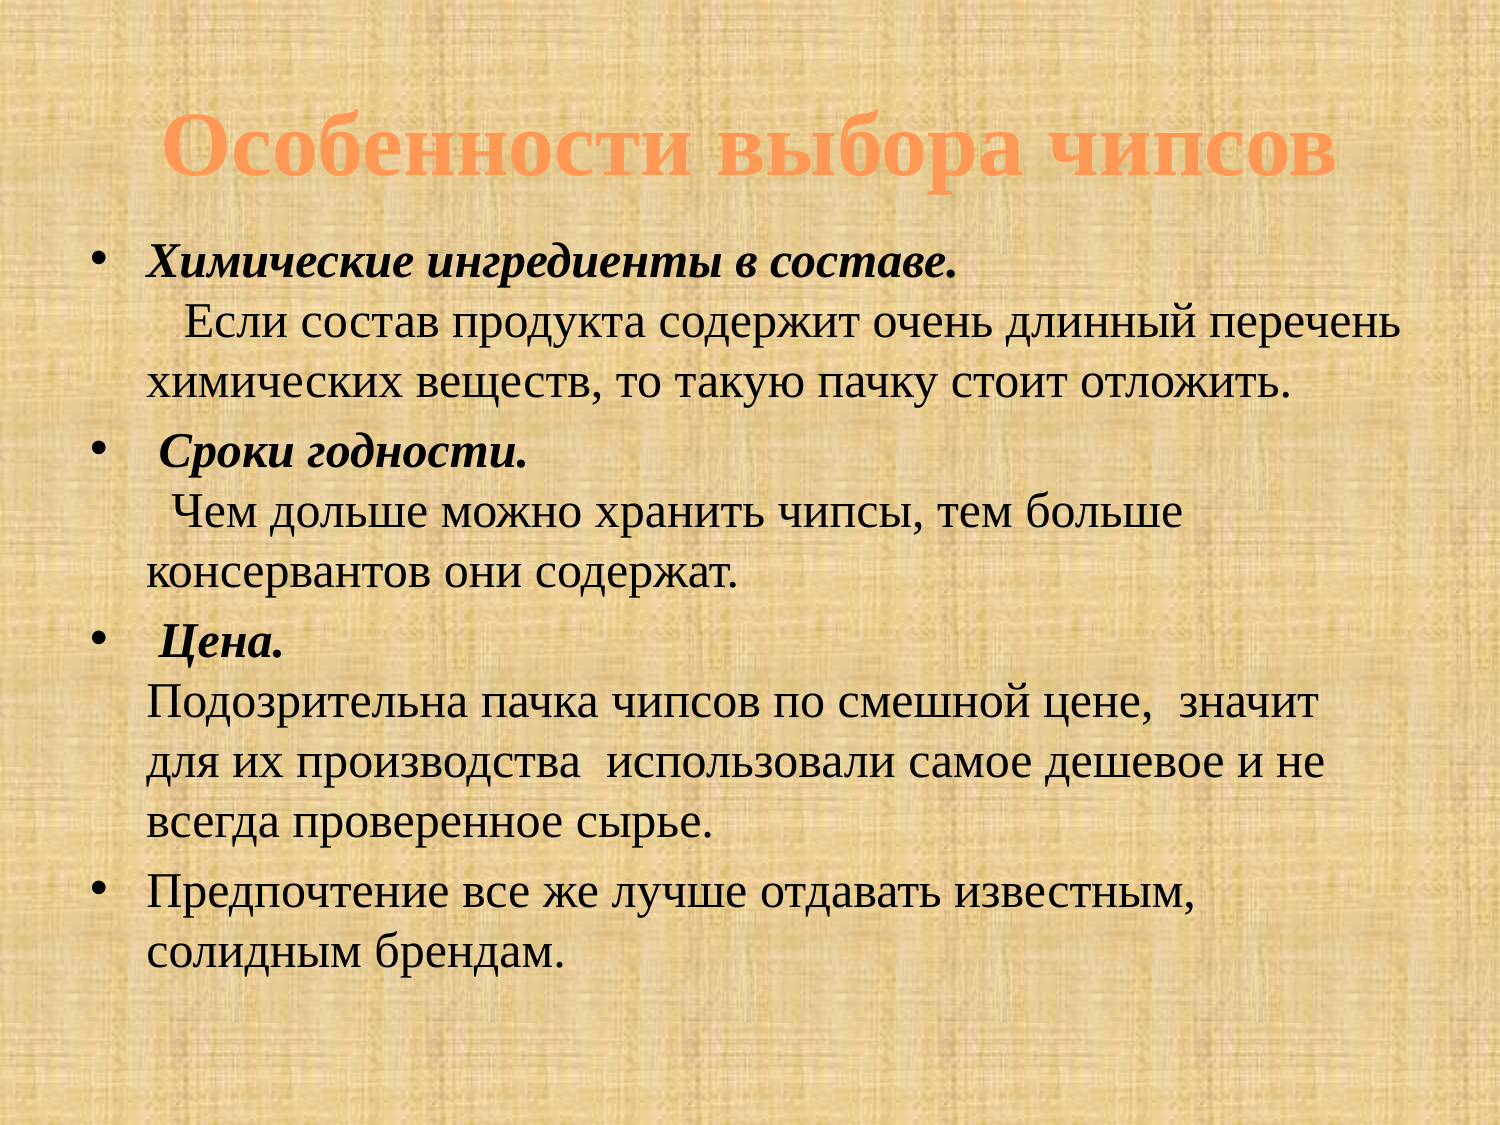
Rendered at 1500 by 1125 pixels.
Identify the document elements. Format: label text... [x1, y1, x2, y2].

title Особенности выбора чипсов [75, 45, 1425, 219]
picture [0, 0, 1500, 1125]
list Химические ингредиенты в составе. Если состав продукта содержит очень длинный перечень химических веществ, то такую пачку стоит отложить. Сроки годности. Чем дольше можно хранить чипсы, тем больше консервантов они содержат. Цена. Подозрительна пачка чипсов по смешной цене, значит для их производства использовали самое дешевое и не всегда проверенное сырье. Предпочтение все же лучше отдавать известным, солидным брендам. [75, 219, 1425, 1005]
